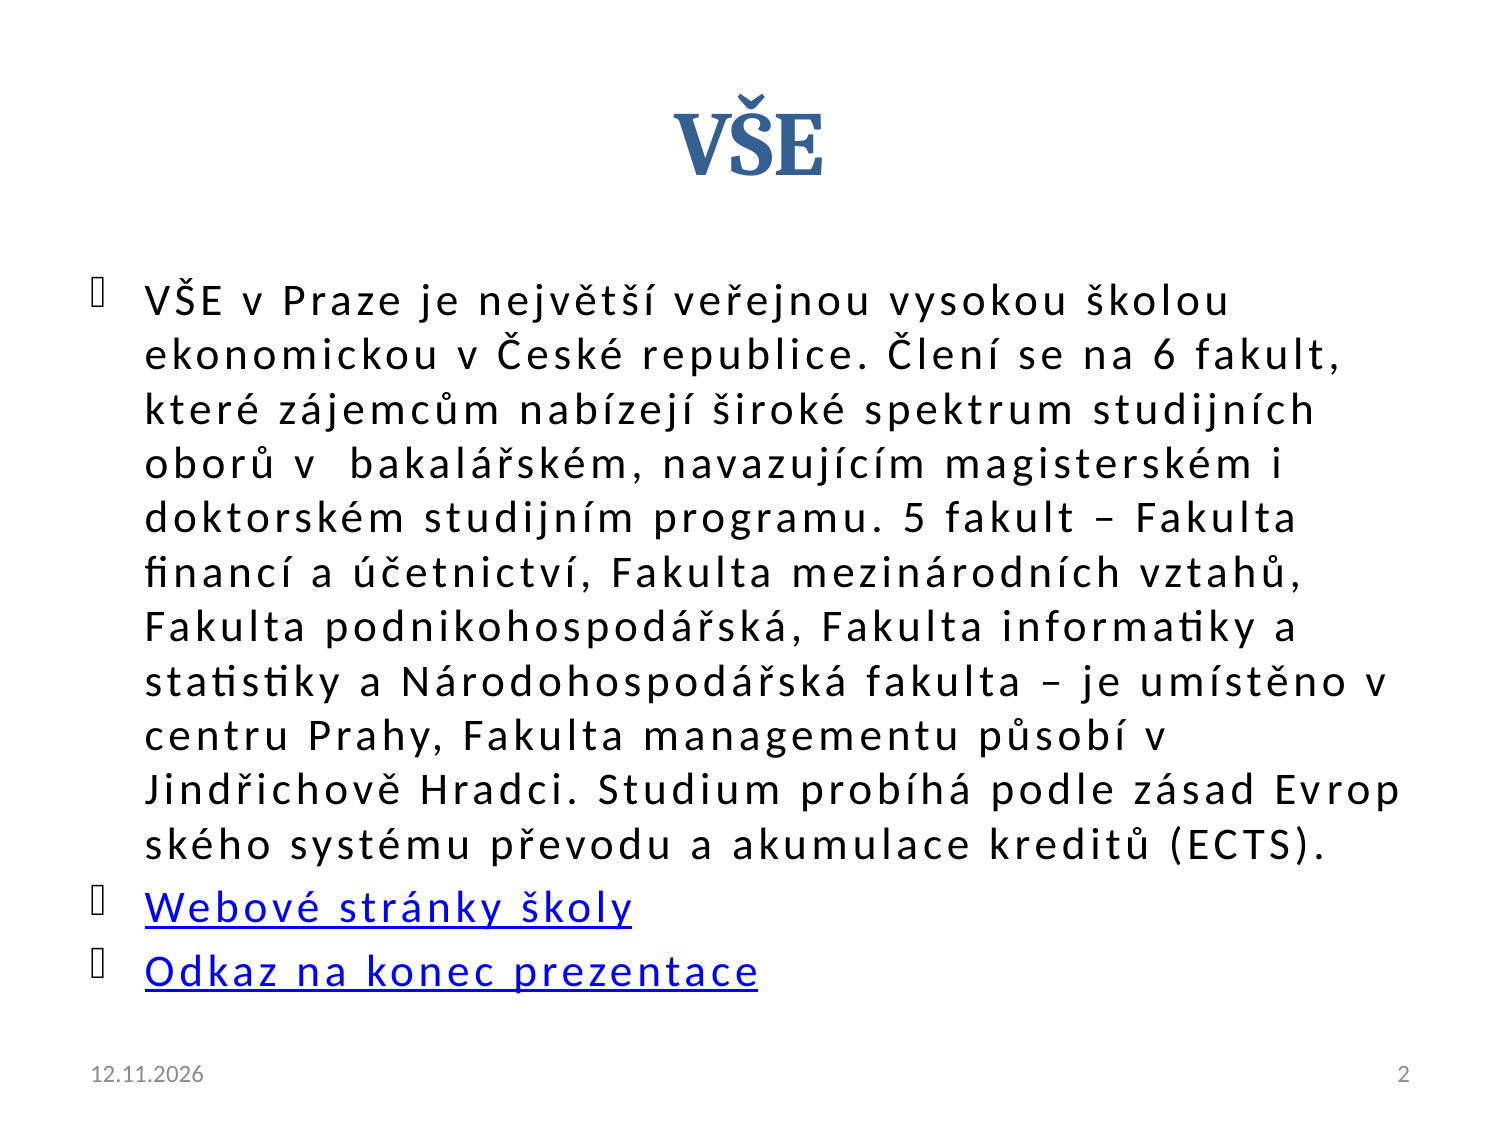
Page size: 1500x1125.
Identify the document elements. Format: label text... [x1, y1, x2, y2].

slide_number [75, 1042, 425, 1103]
title VŠE [75, 45, 1425, 233]
list VŠE v Praze je největší veřejnou vysokou školou ekonomickou v České republice. Člení se na 6 fakult, které zájemcům nabízejí široké spektrum studijních oborů v bakalářském, navazujícím magisterském i doktorském studijním programu. 5 fakult – Fakulta financí a účetnictví, Fakulta mezinárodních vztahů, Fakulta podnikohospodářská, Fakulta informatiky a statistiky a Národohospodářská fakulta – je umístěno v centru Prahy, Fakulta managementu působí v Jindřichově Hradci. Studium probíhá podle zásad Ev­rop­ského systému převodu a akumulace kreditů (ECTS). Webové stránky školy Odkaz na konec prezentace [75, 262, 1425, 1005]
slide_number 2 [1074, 1042, 1425, 1103]
